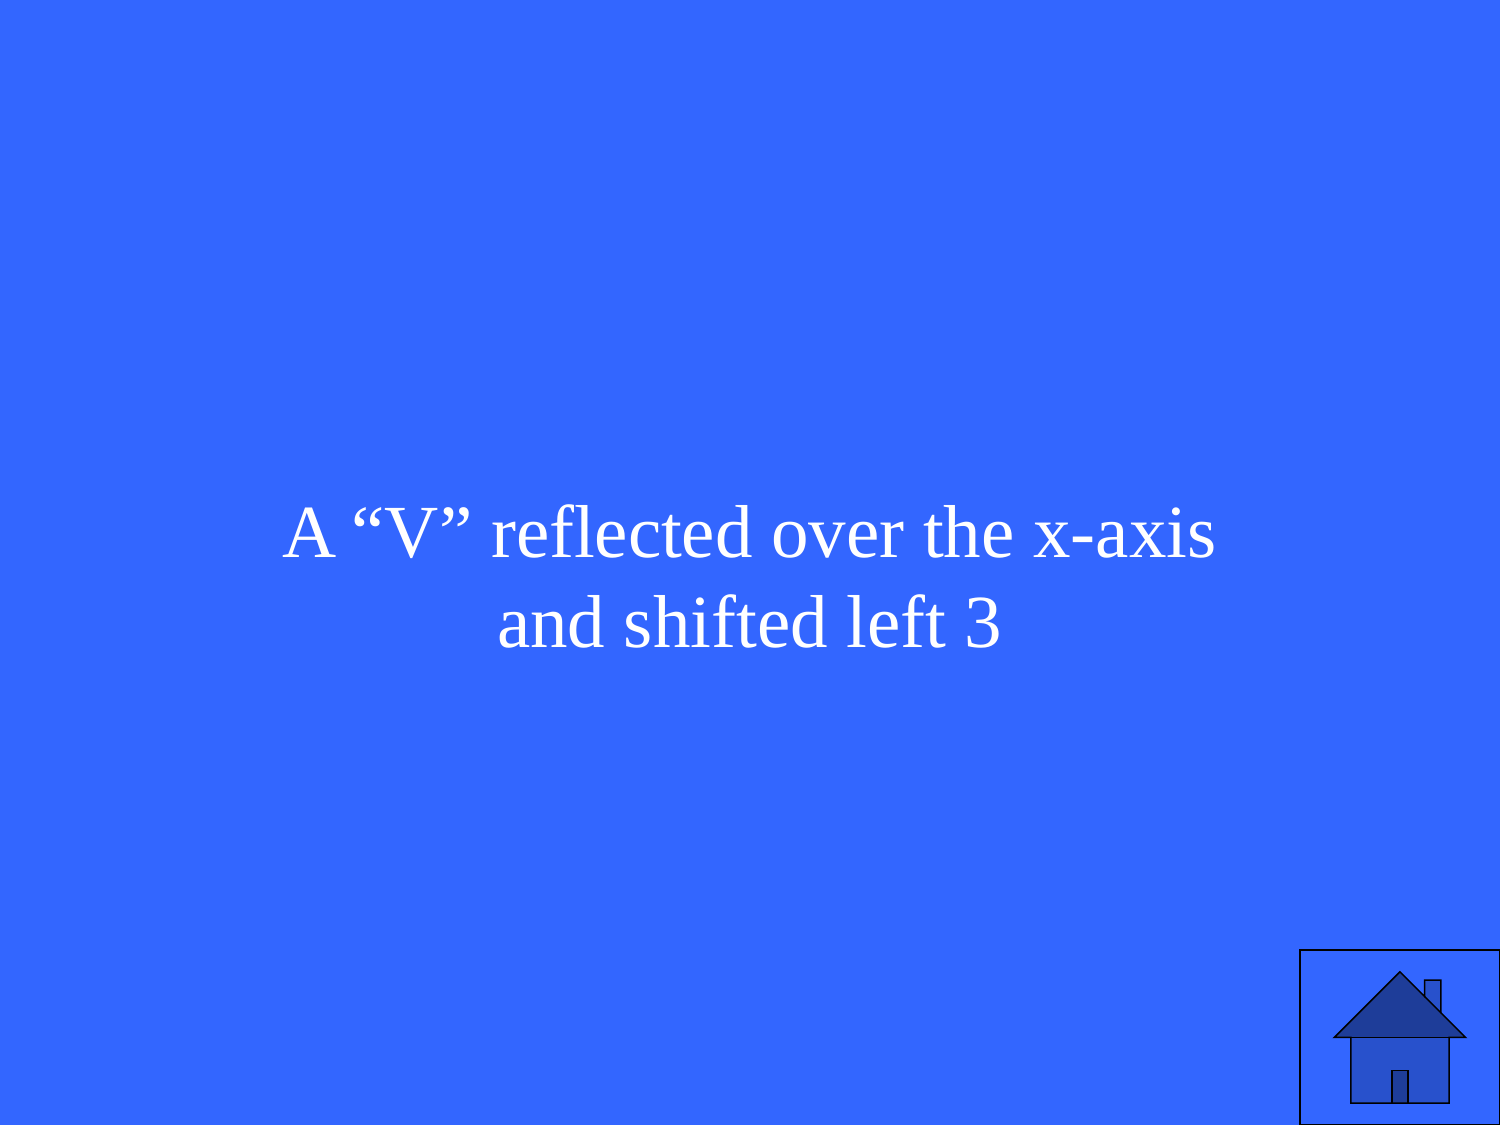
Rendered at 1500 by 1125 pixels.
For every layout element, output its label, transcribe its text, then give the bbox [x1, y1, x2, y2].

text_box [1149, 899, 1500, 1125]
text_box [1299, 950, 1500, 1125]
text_box A “V” reflected over the x-axis and shifted left 3 [237, 475, 1263, 670]
